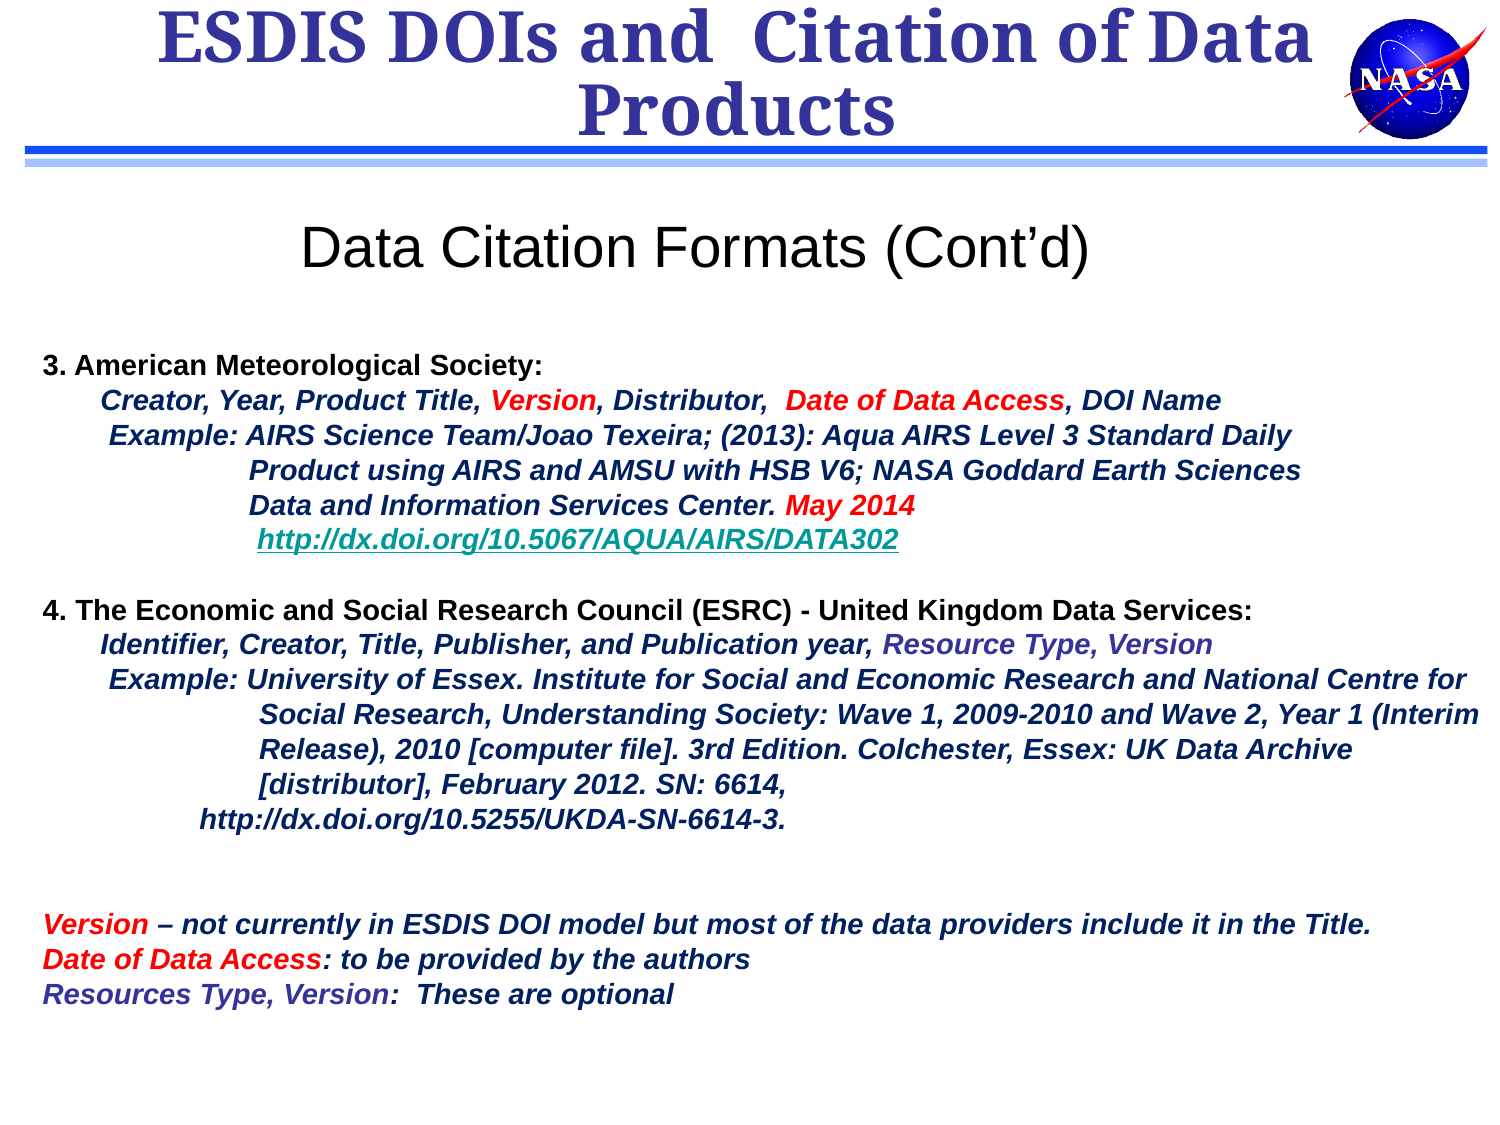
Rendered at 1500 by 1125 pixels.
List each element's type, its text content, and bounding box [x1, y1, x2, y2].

text_box 3. American Meteorological Society: Creator, Year, Product Title, Version, Distributor, Date of Data Access, DOI Name Example: AIRS Science Team/Joao Texeira; (2013): Aqua AIRS Level 3 Standard Daily Product using AIRS and AMSU with HSB V6; NASA Goddard Earth Sciences Data and Information Services Center. May 2014 http://dx.doi.org/10.5067/AQUA/AIRS/DATA302 4. The Economic and Social Research Council (ESRC) - United Kingdom Data Services: Identifier, Creator, Title, Publisher, and Publication year, Resource Type, Version Example: University of Essex. Institute for Social and Economic Research and National Centre for Social Research, Understanding Society: Wave 1, 2009-2010 and Wave 2, Year 1 (Interim Release), 2010 [computer file]. 3rd Edition. Colchester, Essex: UK Data Archive [distributor], February 2012. SN: 6614, http://dx.doi.org/10.5255/UKDA-SN-6614-3. Version – not currently in ESDIS DOI model but most of the data providers include it in the Title. Date of Data Access: to be provided by the authors Resources Type, Version: These are optional [27, 305, 1500, 1051]
picture [1400, 10, 1500, 150]
title ESDIS DOIs and Citation of Data Products [74, 4, 1400, 150]
text_box Data Citation Formats (Cont’d) [286, 201, 1108, 287]
